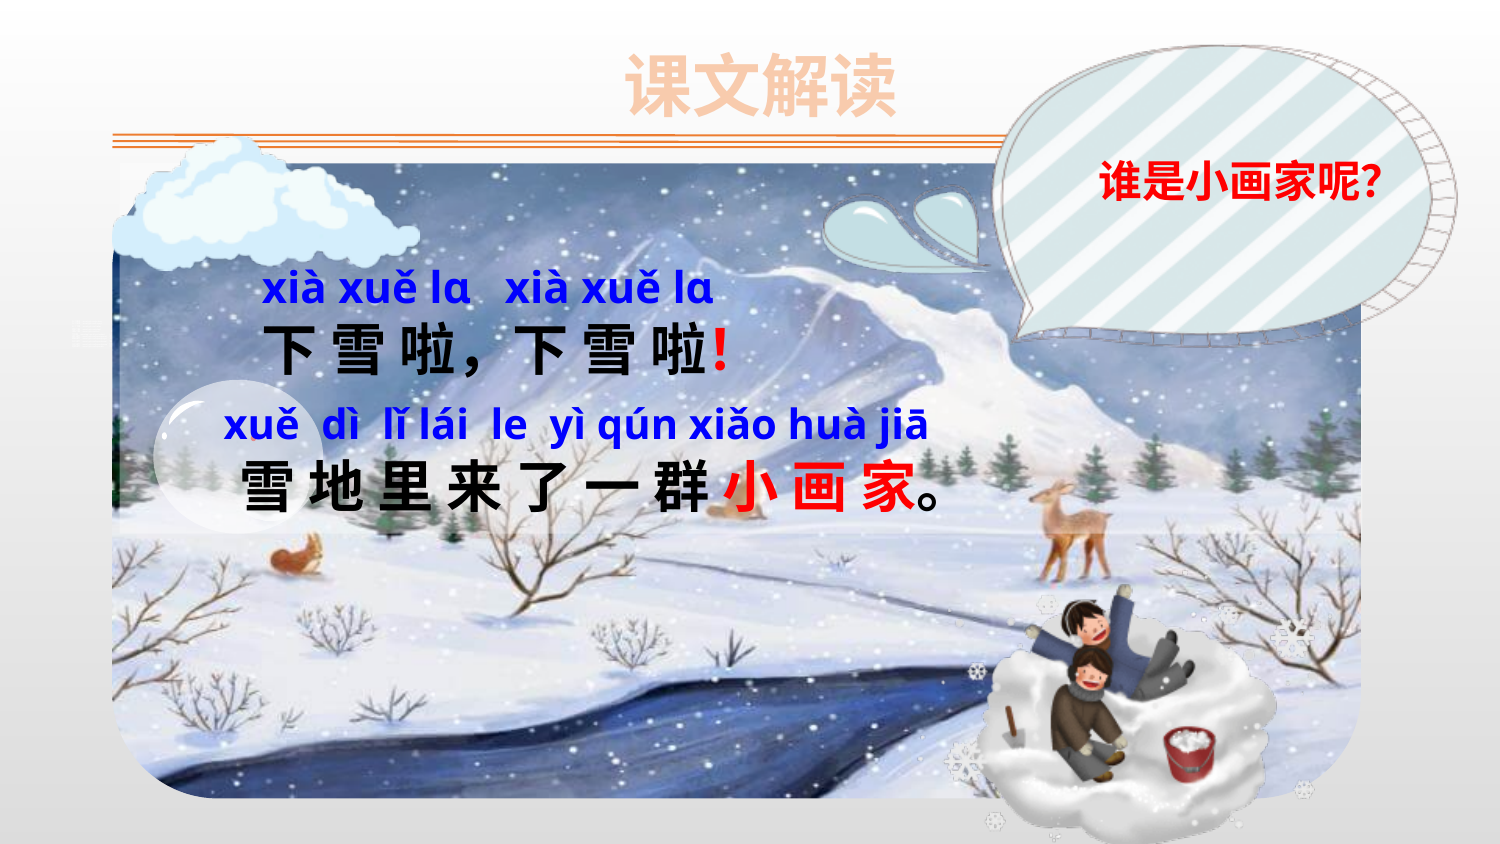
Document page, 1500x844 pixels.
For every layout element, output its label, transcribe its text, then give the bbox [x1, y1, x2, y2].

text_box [112, 134, 797, 148]
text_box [153, 379, 324, 534]
text_box 课文解读 [612, 36, 797, 131]
picture [112, 36, 1469, 844]
